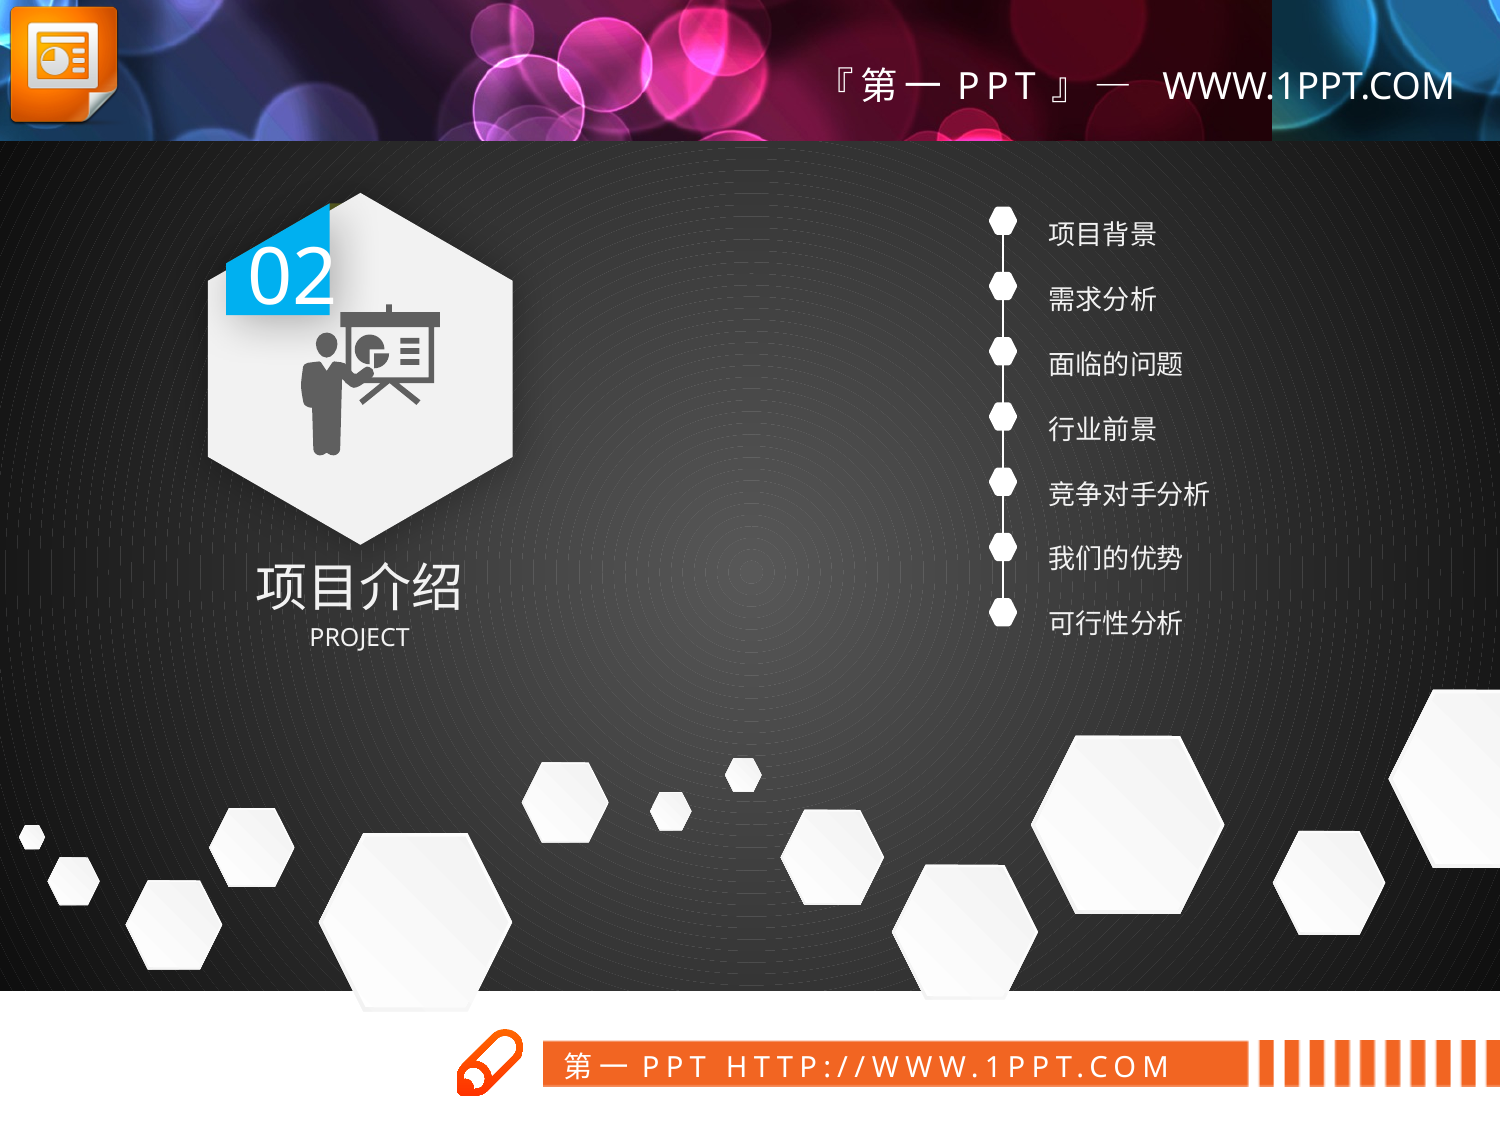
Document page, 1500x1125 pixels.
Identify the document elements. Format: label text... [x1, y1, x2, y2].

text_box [649, 791, 692, 831]
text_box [990, 339, 1016, 364]
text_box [780, 809, 885, 906]
text_box 项目背景 需求分析 面临的问题 行业前景 竞争对手分析 我们的优势 可行性分析 [1037, 179, 1317, 645]
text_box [125, 880, 223, 970]
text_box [1272, 830, 1386, 935]
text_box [990, 534, 1016, 560]
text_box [990, 469, 1016, 494]
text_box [990, 273, 1016, 299]
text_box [990, 208, 1016, 233]
picture [543, 1040, 1500, 1087]
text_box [1030, 735, 1225, 915]
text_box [521, 762, 609, 843]
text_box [891, 864, 1039, 1000]
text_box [1388, 689, 1500, 869]
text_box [171, 192, 513, 546]
text_box 项目介绍 [202, 520, 518, 651]
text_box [47, 857, 100, 906]
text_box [990, 404, 1016, 429]
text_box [990, 600, 1016, 625]
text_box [724, 758, 762, 793]
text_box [318, 832, 513, 1012]
text_box PROJECT [247, 605, 473, 668]
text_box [208, 807, 295, 888]
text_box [18, 824, 46, 850]
picture [0, 0, 1500, 141]
